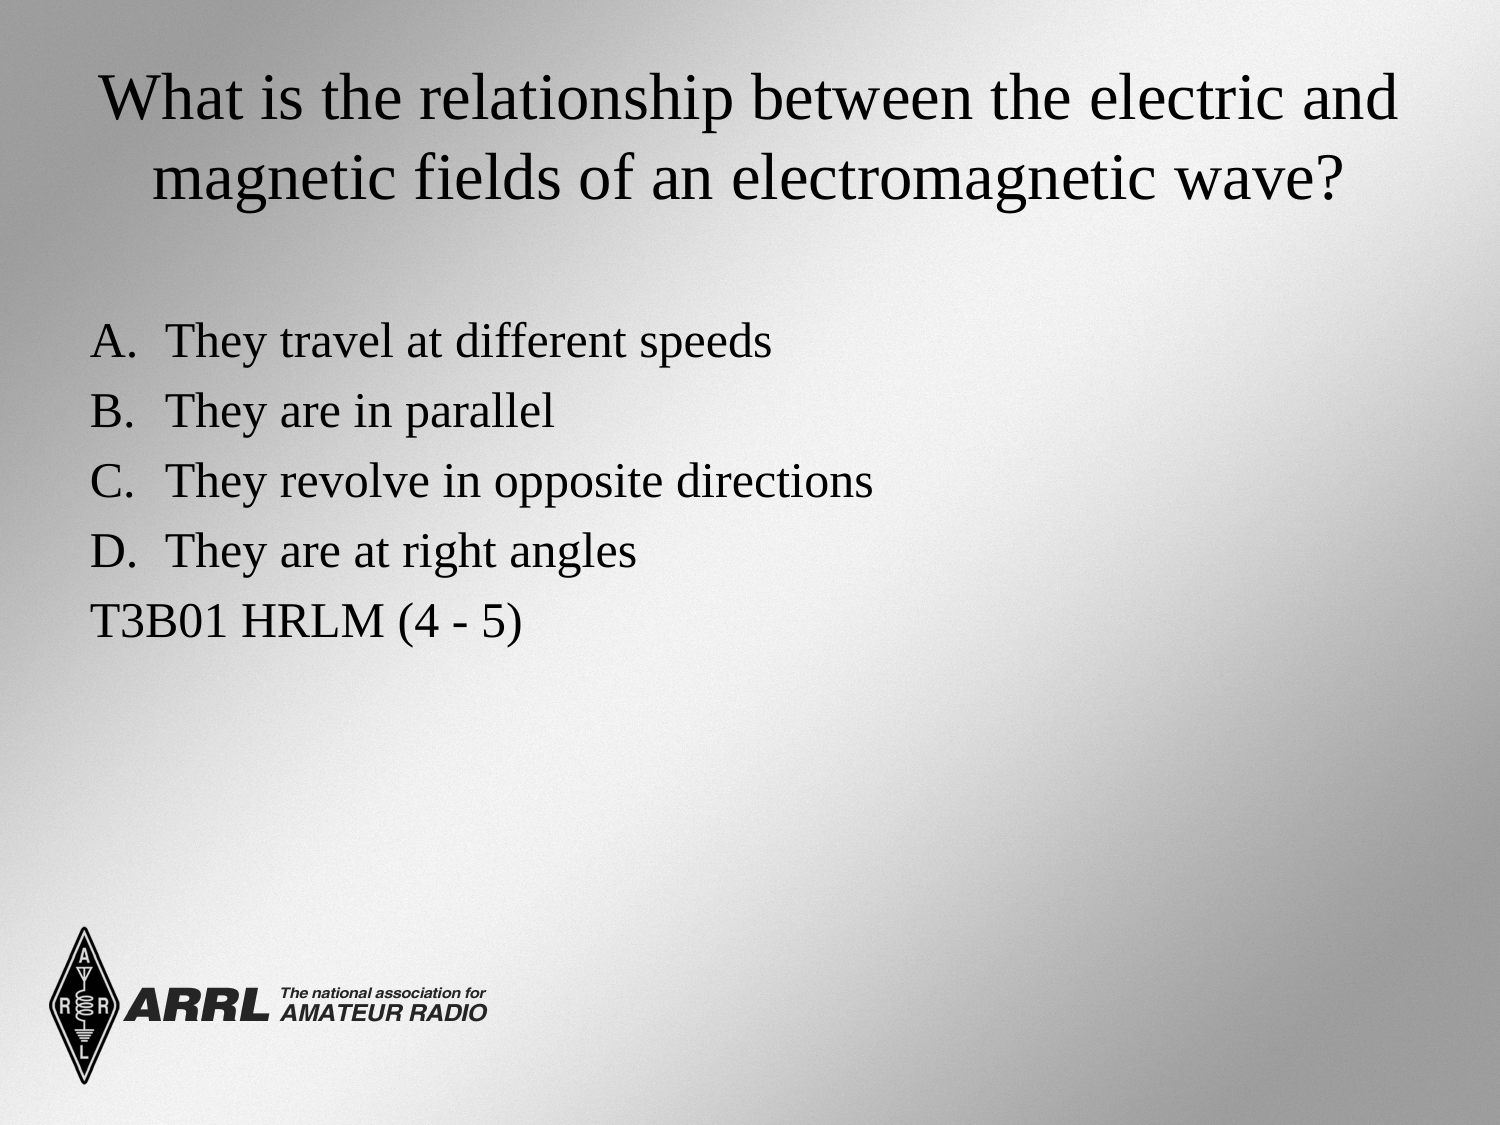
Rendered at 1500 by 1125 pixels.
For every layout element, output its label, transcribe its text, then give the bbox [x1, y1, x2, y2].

list They travel at different speeds They are in parallel They revolve in opposite directions They are at right angles T3B01 HRLM (4 - 5) [75, 299, 1425, 1005]
picture [0, 0, 1500, 1125]
title What is the relationship between the electric and magnetic fields of an electromagnetic wave? [75, 45, 1425, 233]
